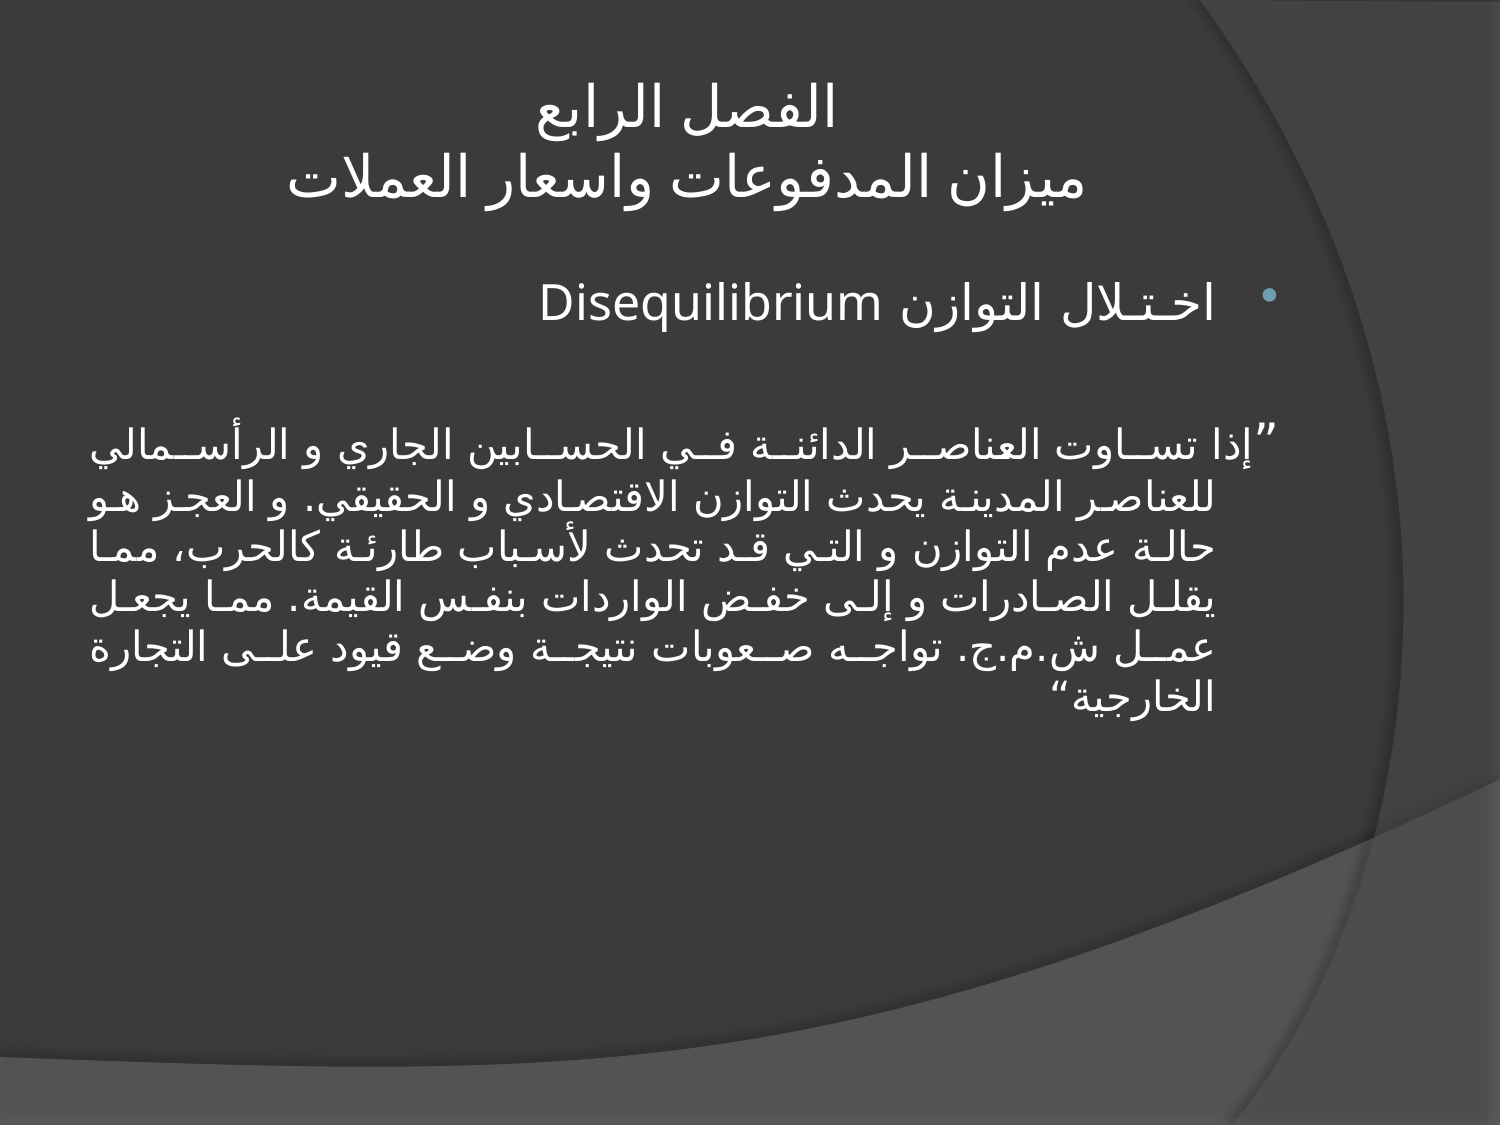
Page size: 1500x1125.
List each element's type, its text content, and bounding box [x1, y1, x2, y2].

title الفصل الرابع ميزان المدفوعات واسعار العملات [75, 45, 1300, 233]
list اخـتـلال التوازن Disequilibrium ”إذا تساوت العناصر الدائنة في الحسابين الجاري و الرأسمالي للعناصر المدينة يحدث التوازن الاقتصادي و الحقيقي. و العجز هو حالة عدم التوازن و التي قد تحدث لأسباب طارئة كالحرب، مما يقلل الصادرات و إلى خفض الواردات بنفس القيمة. مما يجعل عمل ش.م.ج. تواجه صعوبات نتيجة وضع قيود على التجارة الخارجية“ [75, 262, 1300, 1005]
